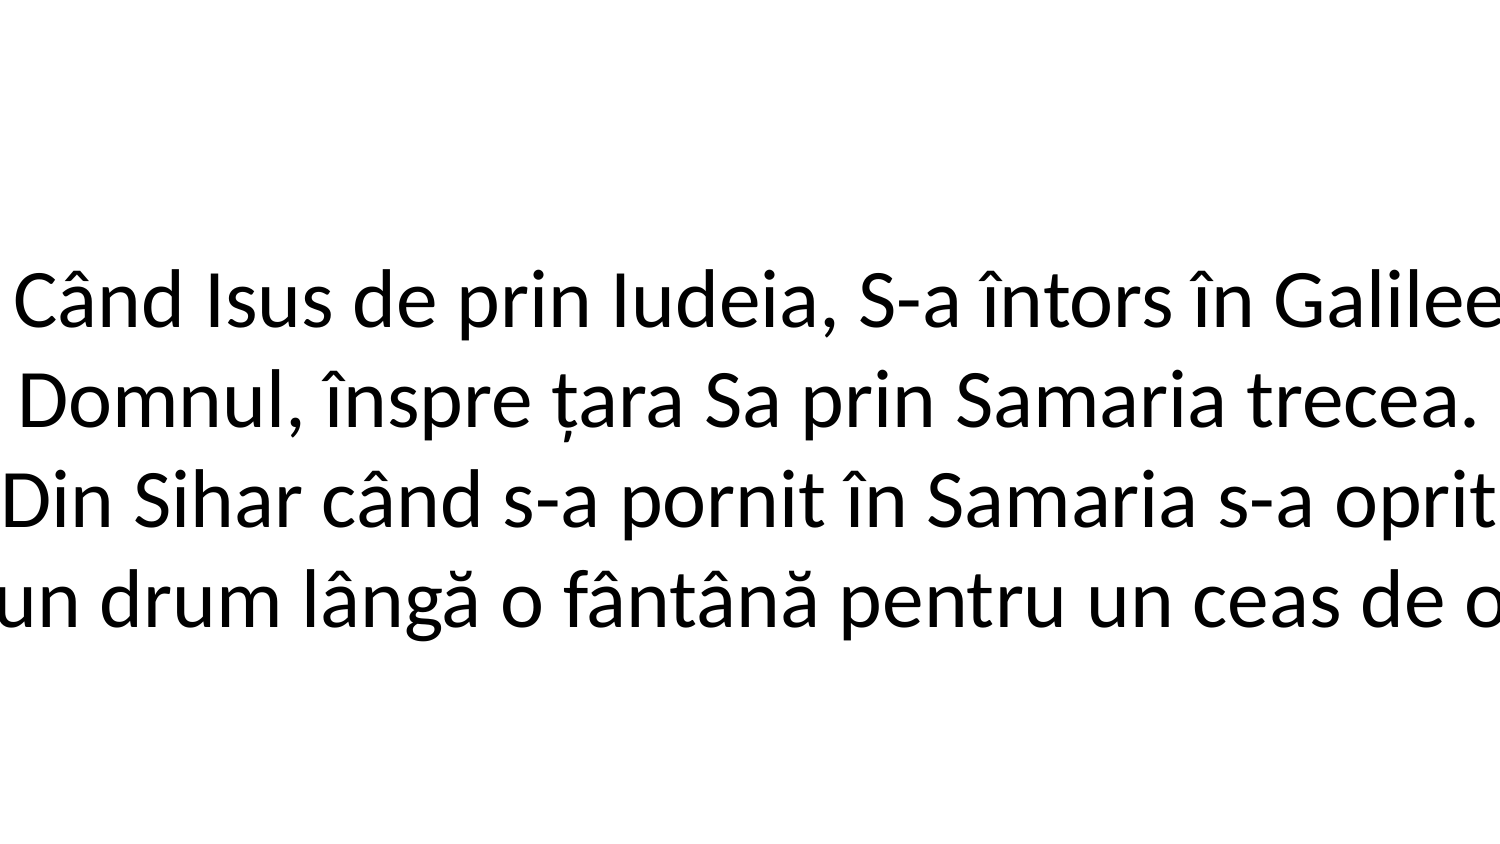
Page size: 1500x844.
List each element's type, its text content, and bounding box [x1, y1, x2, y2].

text_box 1. Când Isus de prin Iudeia, S-a întors în Galileea, Domnul, înspre țara Sa prin Samaria trecea. Din Sihar când s-a pornit în Samaria s-a oprit Lângă un drum lângă o fântână pentru un ceas de odihnă. [0, 192, 1500, 652]
